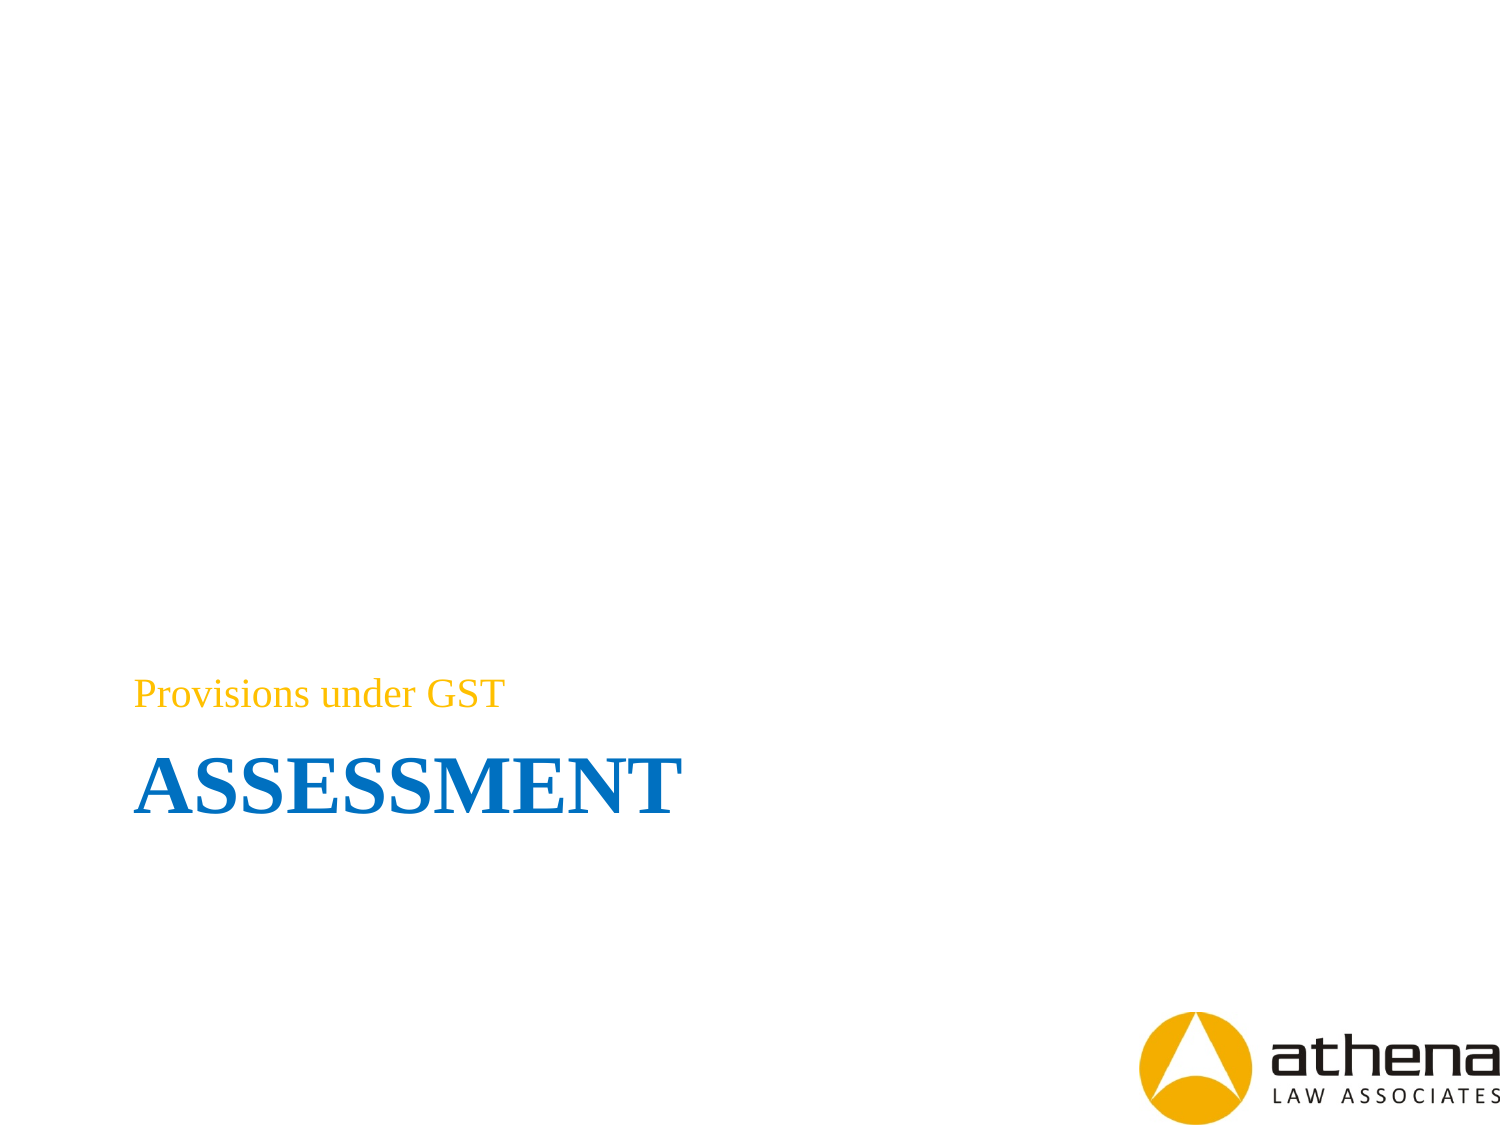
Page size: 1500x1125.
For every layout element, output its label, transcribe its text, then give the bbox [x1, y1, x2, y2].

picture [1139, 1012, 1500, 1125]
list Provisions under GST [118, 476, 1394, 723]
title ASSESSMENT [118, 723, 1394, 947]
